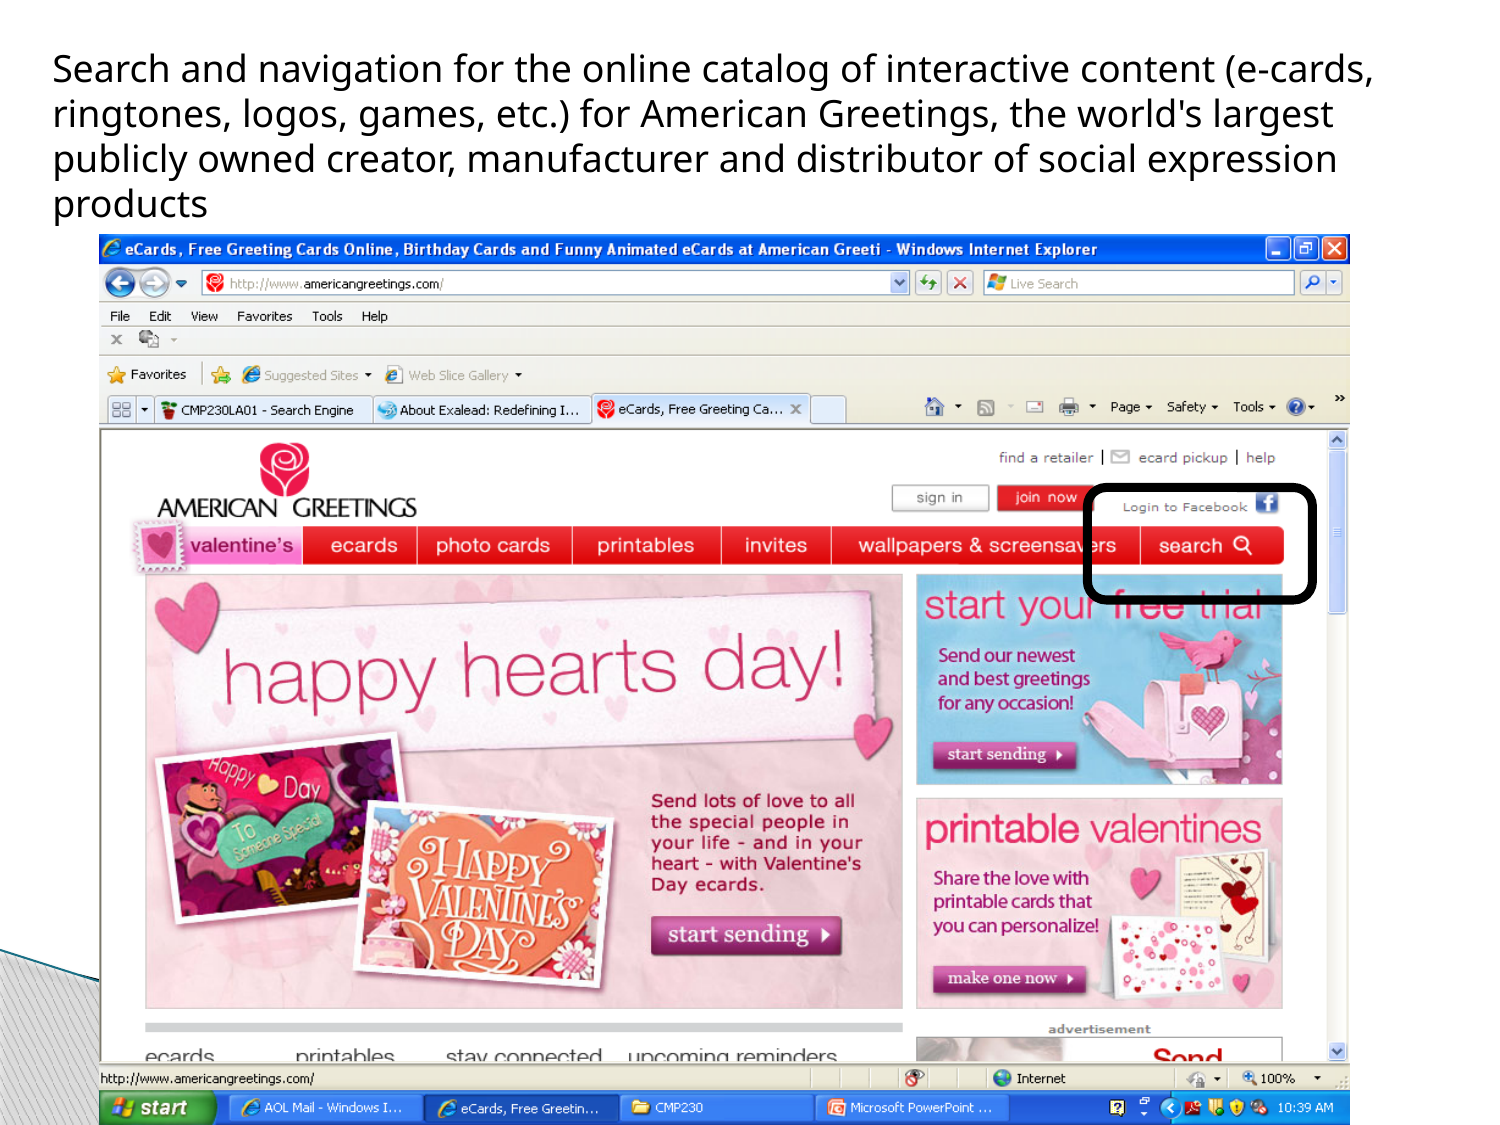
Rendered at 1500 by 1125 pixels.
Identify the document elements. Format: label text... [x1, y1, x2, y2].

text_box Search and navigation for the online catalog of interactive content (e-cards, ringtones, logos, games, etc.) for American Greetings, the world's largest publicly owned creator, manufacturer and distributor of social expression products [37, 37, 1425, 233]
picture [99, 234, 1351, 1125]
